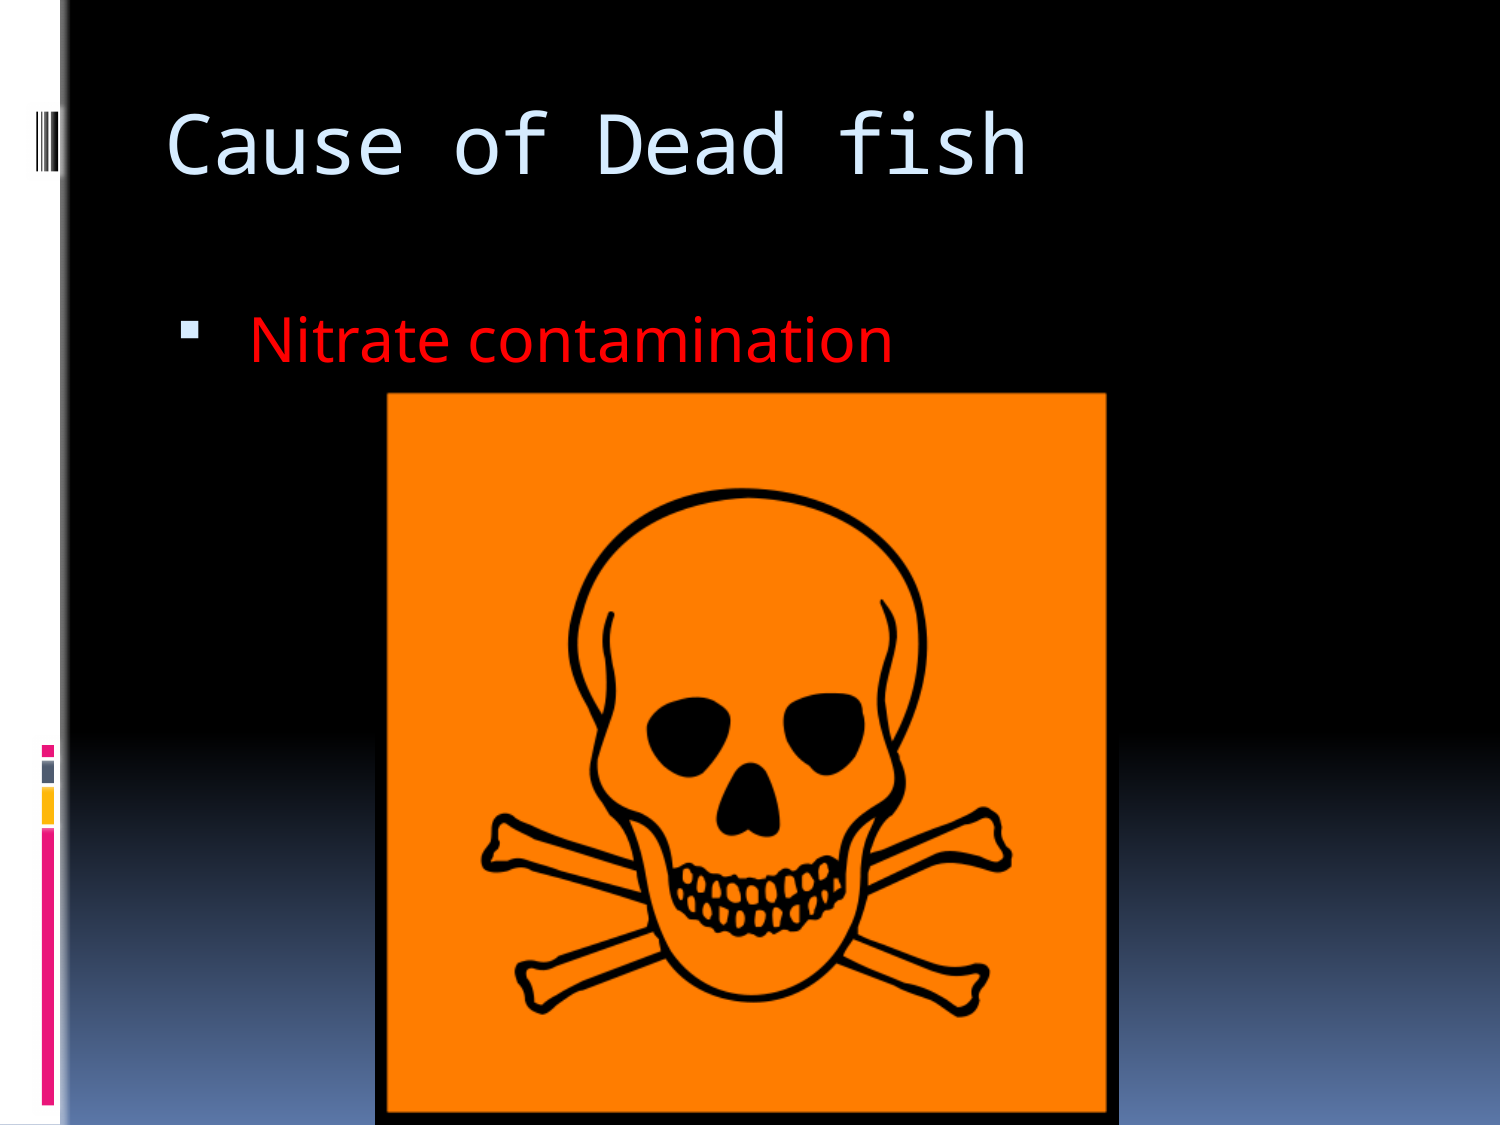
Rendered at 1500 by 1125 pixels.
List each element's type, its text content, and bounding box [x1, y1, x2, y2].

title Cause of Dead fish [150, 83, 1425, 234]
picture [374, 380, 1120, 1125]
list Nitrate contamination [150, 292, 1425, 1043]
